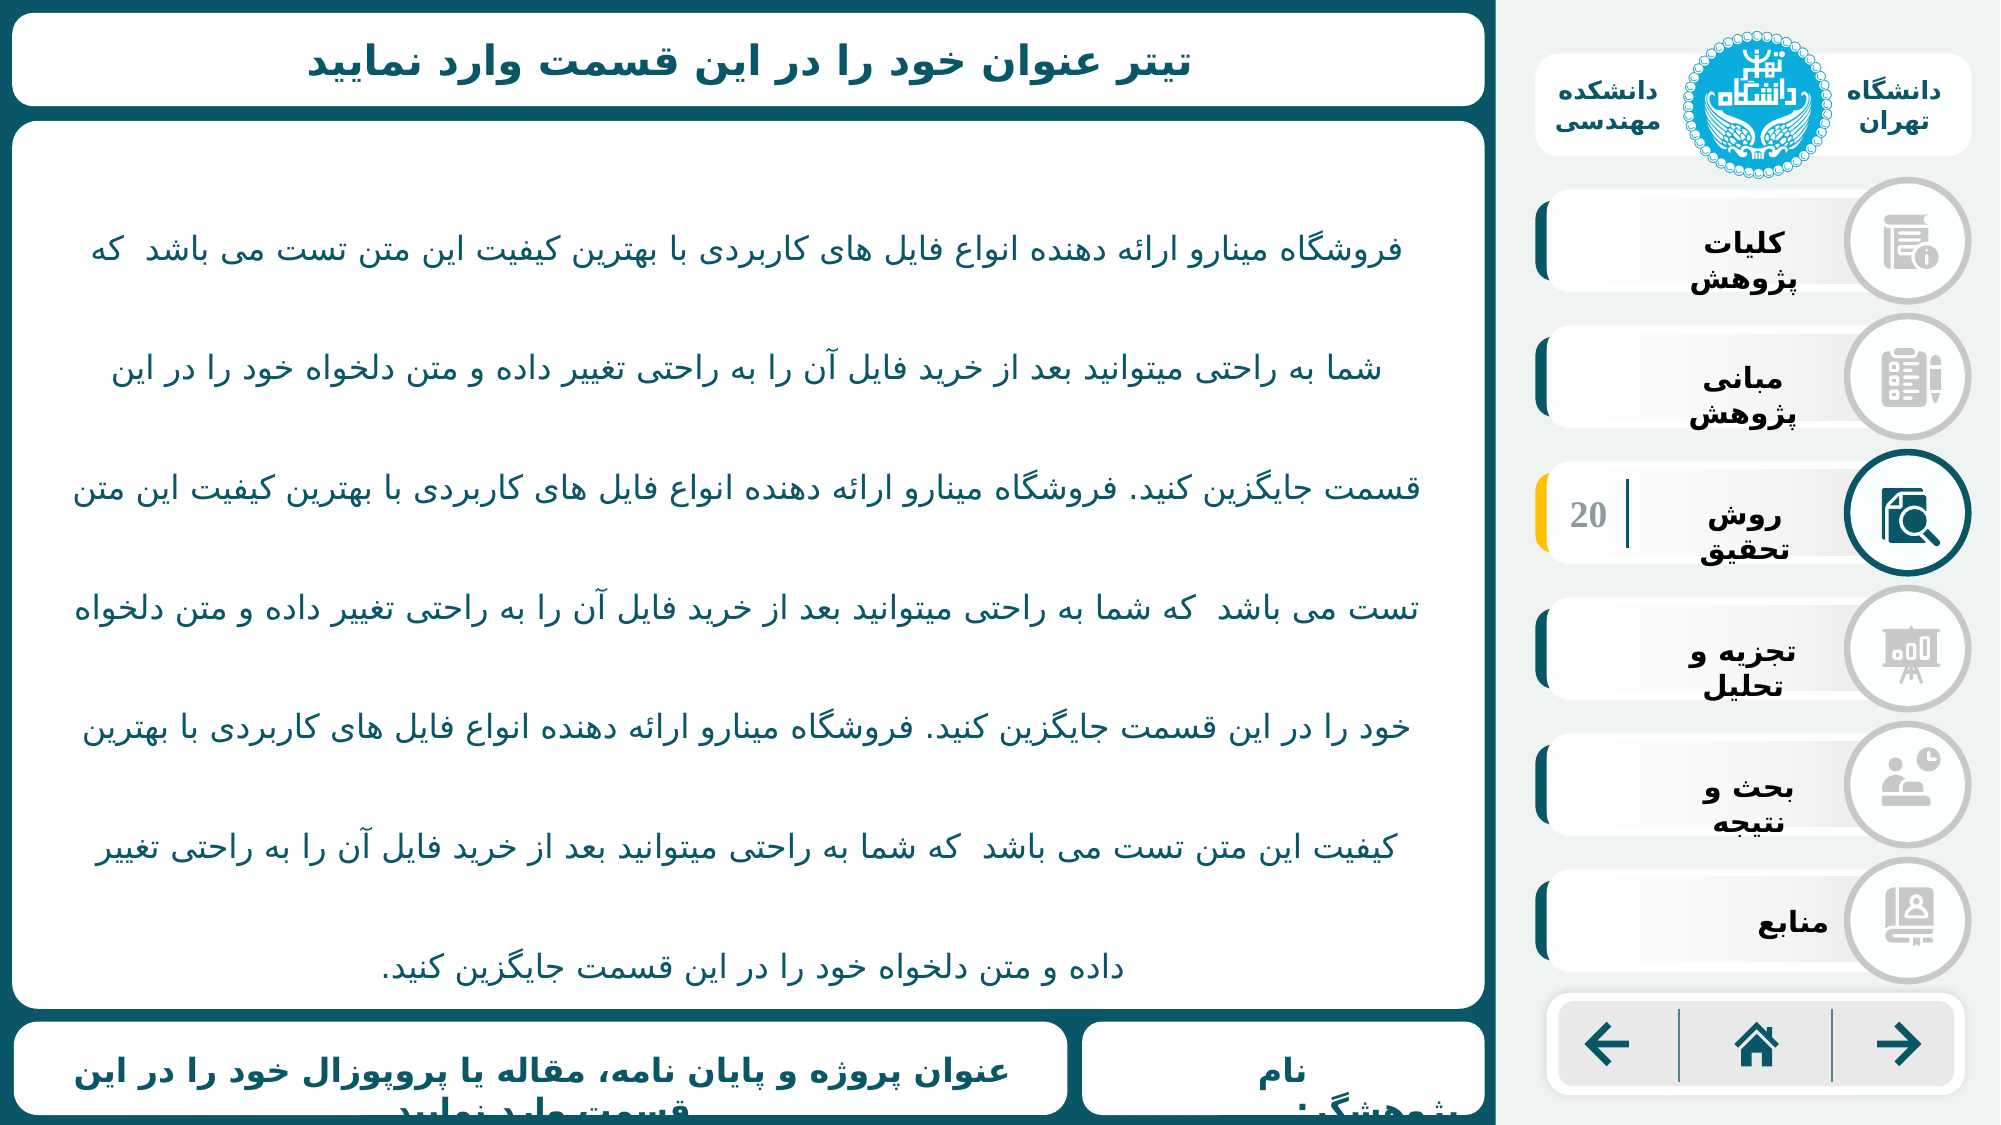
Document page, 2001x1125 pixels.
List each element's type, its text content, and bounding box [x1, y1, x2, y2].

text_box تیتر عنوان خود را در این قسمت وارد نمایید [19, 26, 1481, 92]
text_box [1881, 747, 1941, 807]
text_box نام پژوهشگر:............... [1084, 1041, 1482, 1125]
text_box مبانی پژوهش [1642, 352, 1844, 437]
text_box [1584, 1021, 1629, 1067]
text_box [1881, 625, 1941, 684]
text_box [1881, 488, 1941, 547]
picture [1683, 31, 1832, 179]
text_box تجزیه و تحلیل [1642, 624, 1844, 710]
slide_number 20 [1549, 482, 1628, 543]
text_box عنوان پروژه و پایان نامه، مقاله یا پروپوزال خود را در این قسمت وارد نمایید [19, 1041, 1067, 1125]
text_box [1885, 887, 1935, 947]
text_box فروشگاه مینارو ارائه دهنده انواع فایل های کاربردی با بهترین کیفیت این متن تست می باشد که شما به راحتی میتوانید بعد از خرید فایل آن را به راحتی تغییر داده و متن دلخواه خود را در این قسمت جایگزین کنید. فروشگاه مینارو ارائه دهنده انواع فایل های کاربردی با بهترین کیفیت این متن تست می باشد که شما به راحتی میتوانید بعد از خرید فایل آن را به راحتی تغییر داده و متن دلخواه خود را در این قسمت جایگزین کنید. فروشگاه مینارو ارائه دهنده انواع فایل های کاربردی با بهترین کیفیت این متن تست می باشد که شما به راحتی میتوانید بعد از خرید فایل آن را به راحتی تغییر داده و متن دلخواه خود را در این قسمت جایگزین کنید. [51, 139, 1445, 993]
text_box دانشکده مهندسی [1522, 67, 1683, 142]
text_box [1877, 1021, 1922, 1067]
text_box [1881, 348, 1941, 408]
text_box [1734, 1021, 1779, 1067]
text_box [1883, 214, 1939, 270]
text_box بحث و نتیجه [1654, 760, 1844, 846]
text_box کلیات پژوهش [1644, 216, 1844, 302]
text_box دانشگاه تهران [1832, 67, 1981, 142]
text_box روش تحقیق [1646, 488, 1844, 573]
text_box منابع [1670, 895, 1844, 946]
